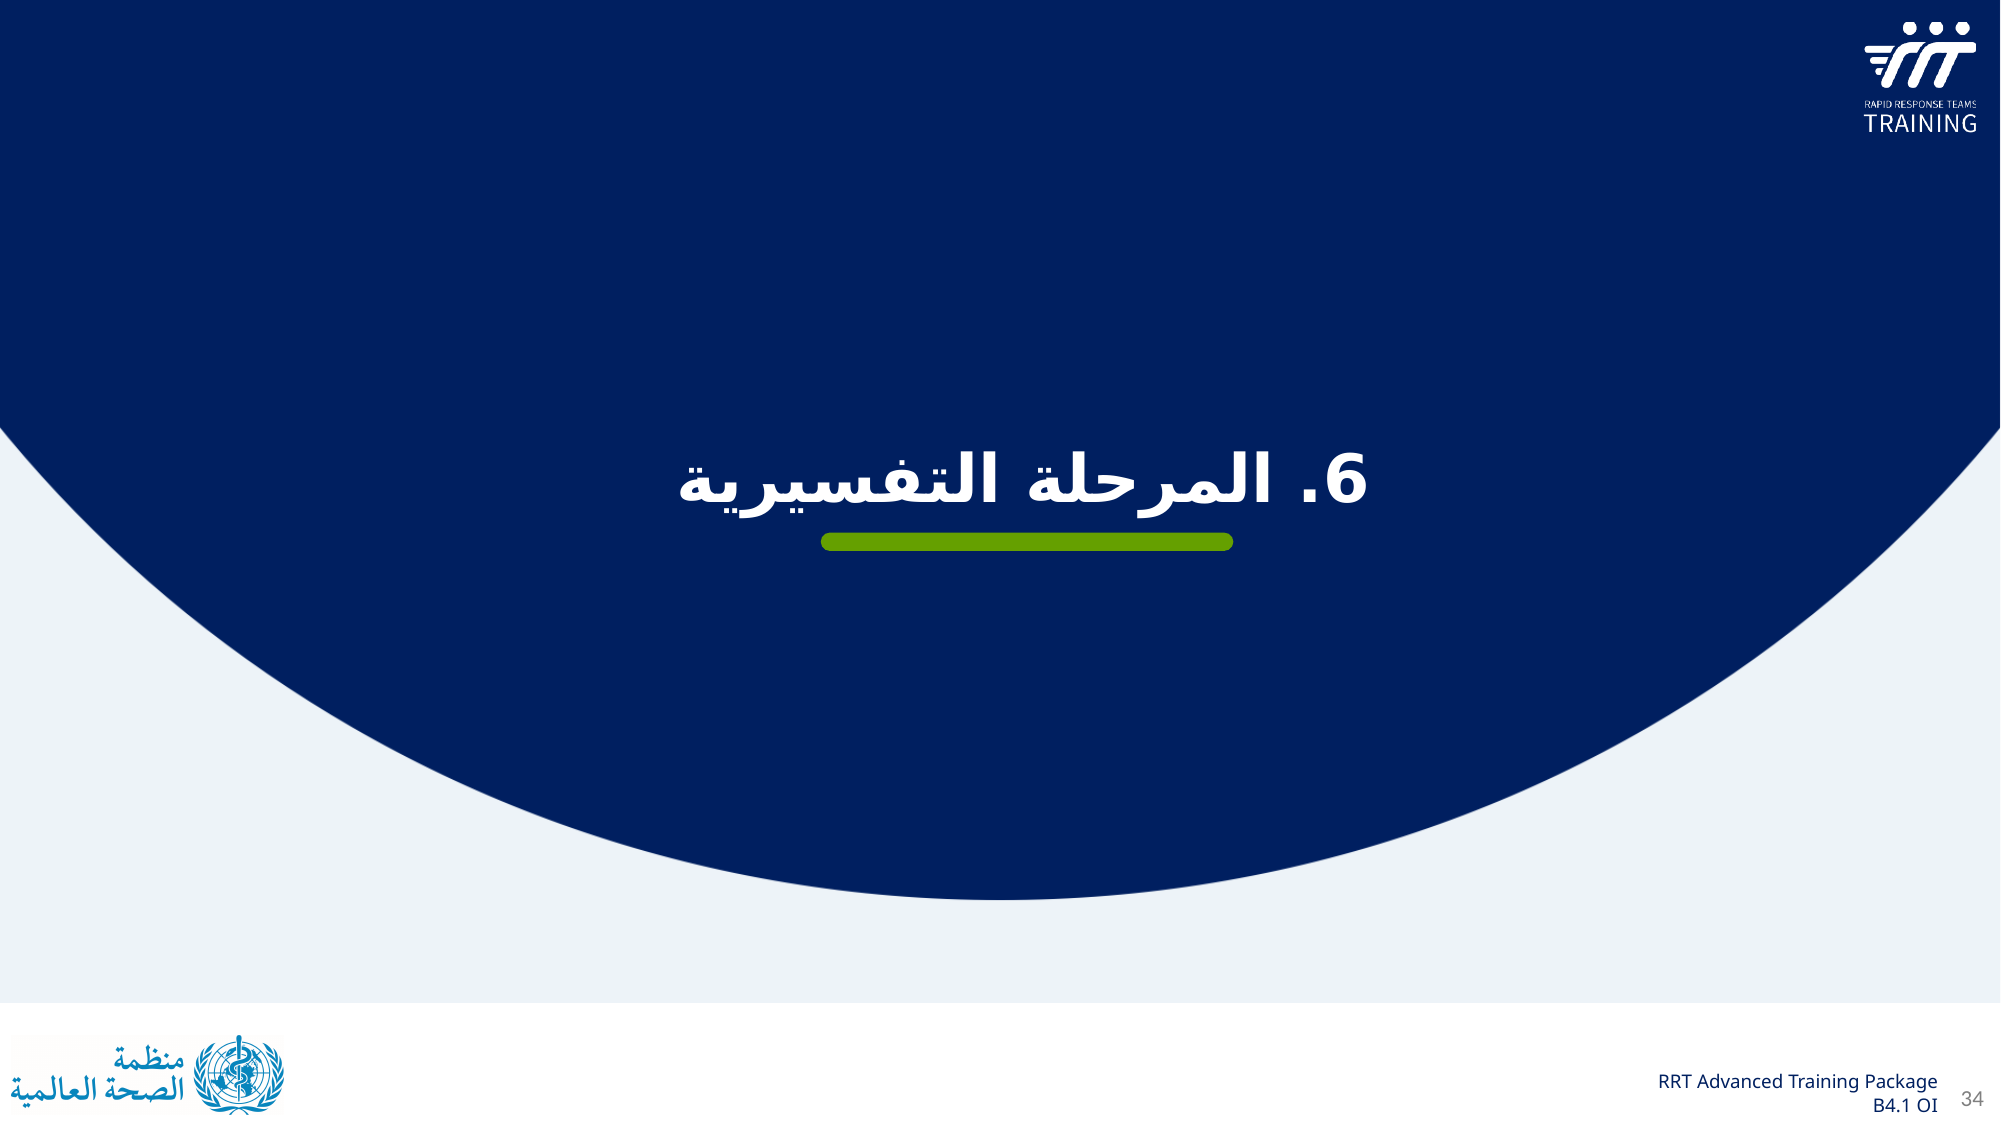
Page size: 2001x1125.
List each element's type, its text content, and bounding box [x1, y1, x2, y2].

picture [11, 1035, 284, 1115]
list 6. المرحلة التفسيرية [91, 363, 1955, 599]
picture [241, 1050, 247, 1059]
picture [0, 0, 2001, 1003]
